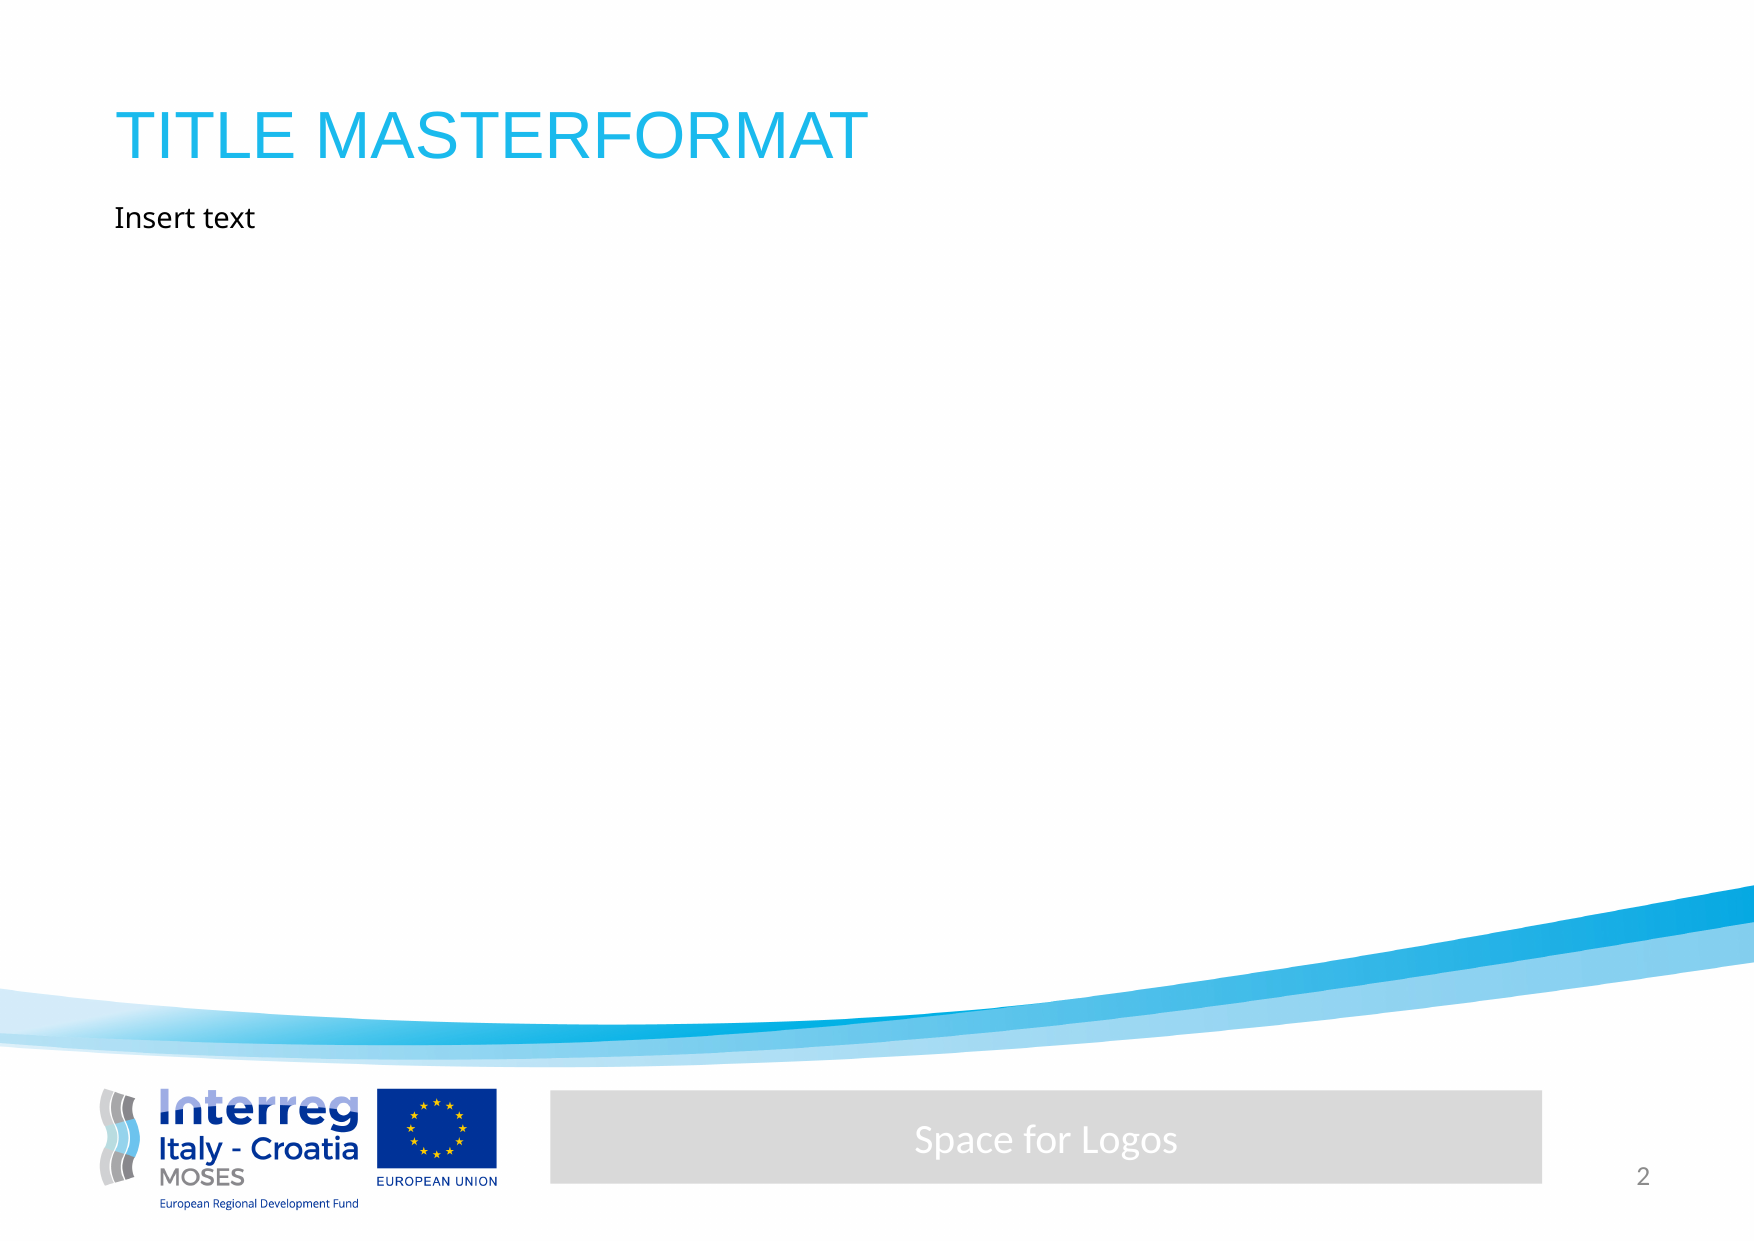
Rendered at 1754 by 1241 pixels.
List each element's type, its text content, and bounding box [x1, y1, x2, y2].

slide_number 2 [1607, 1141, 1666, 1208]
text_box Space for Logos [549, 1089, 1543, 1185]
text_box TITLE MASTERFORMAT [97, 83, 1656, 181]
picture [0, 0, 1754, 1241]
text_box Insert text [99, 191, 1658, 851]
